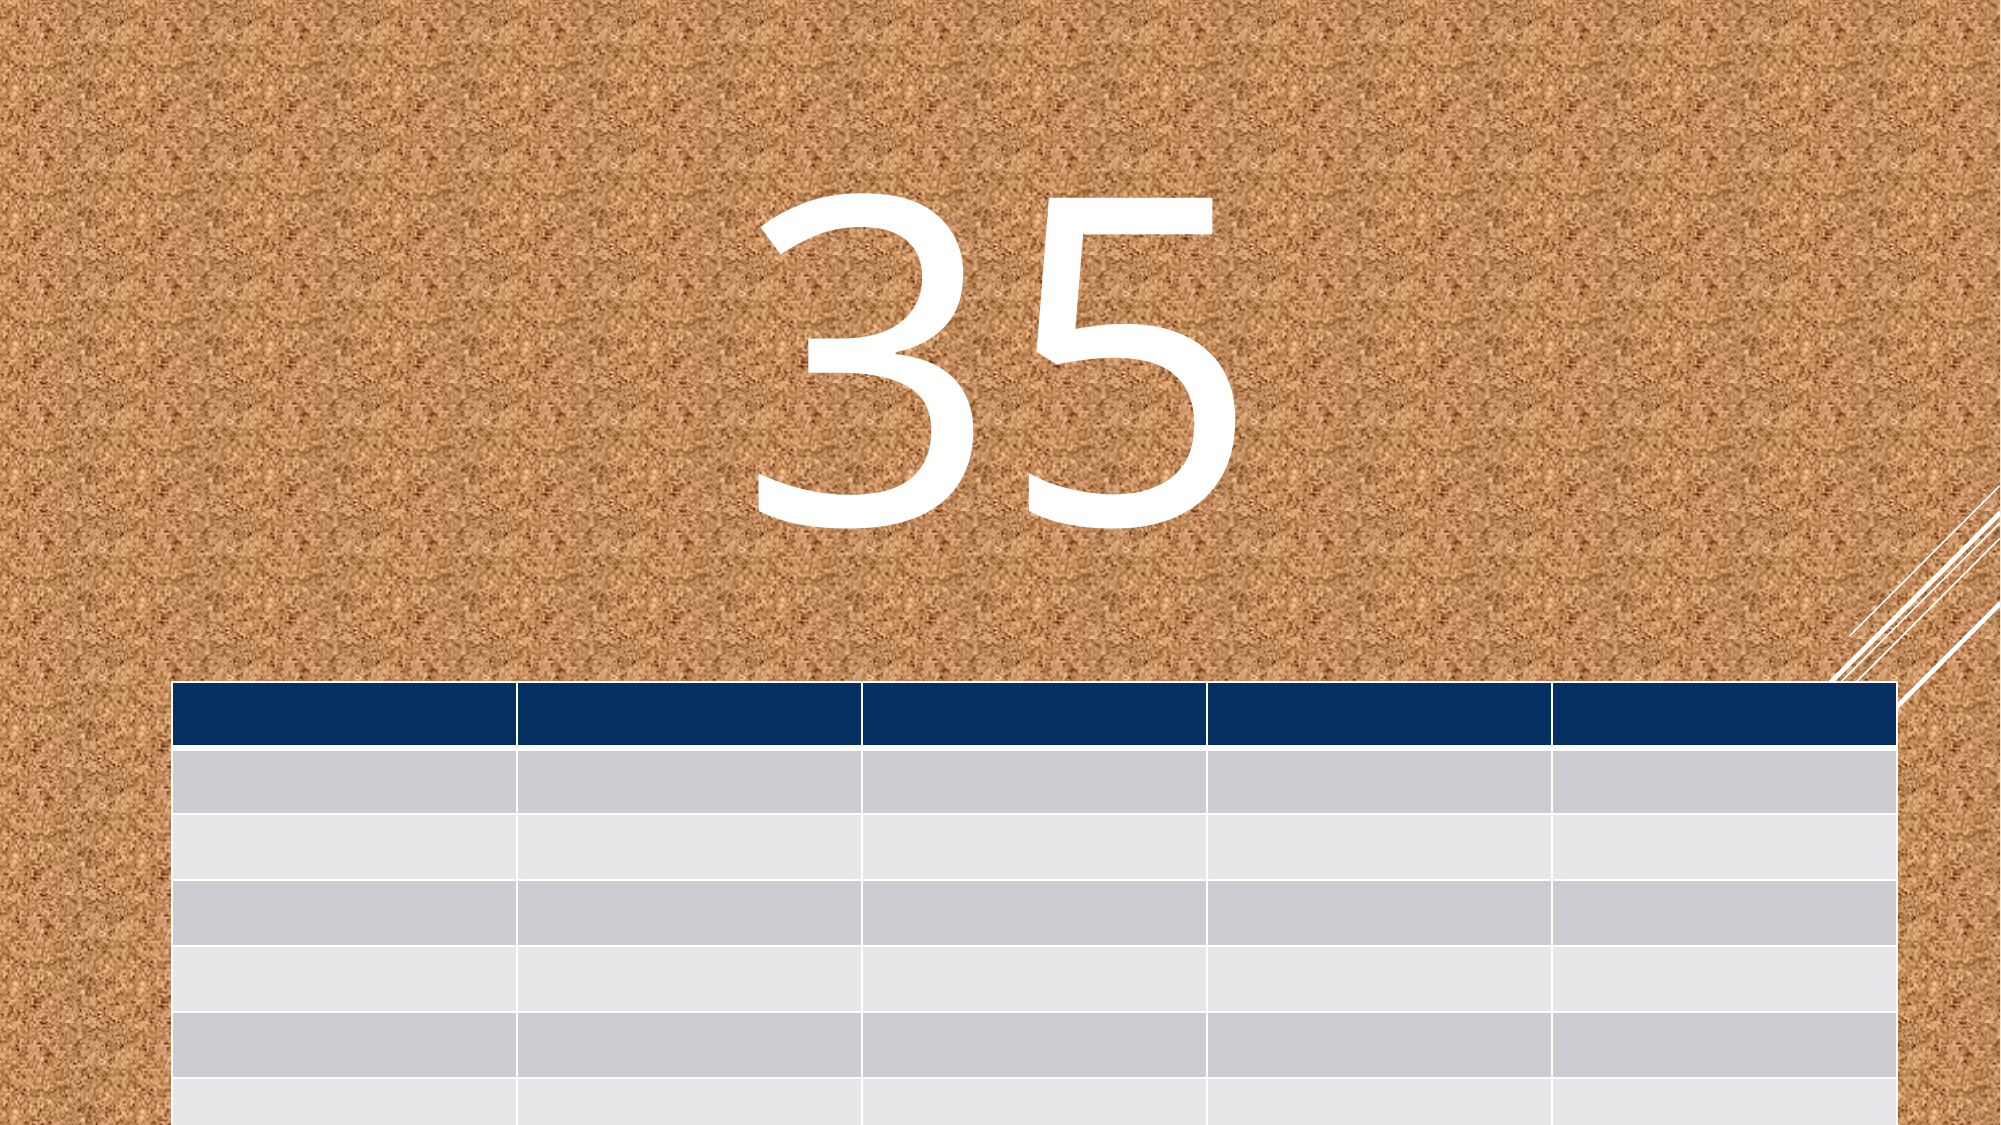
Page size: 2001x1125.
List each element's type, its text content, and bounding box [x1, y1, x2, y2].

table_cell [173, 881, 516, 945]
table_cell [1553, 881, 1896, 945]
title 35 [137, 59, 1863, 624]
table_cell [1553, 751, 1896, 813]
table_header [173, 683, 516, 745]
table_header [518, 683, 861, 745]
table_cell [1553, 1013, 1896, 1077]
table_cell [1208, 947, 1551, 1011]
picture [1898, 607, 2001, 1125]
table_cell [1553, 815, 1896, 879]
table_cell [173, 815, 516, 879]
table_cell [173, 751, 516, 813]
table_cell [863, 1079, 1206, 1125]
table_cell [518, 815, 861, 879]
picture [1837, 517, 2001, 701]
table_header [863, 683, 1206, 745]
table_cell [863, 1013, 1206, 1077]
table_cell [863, 751, 1206, 813]
table_cell [173, 1079, 516, 1125]
table_header [1208, 683, 1551, 745]
table_cell [518, 1079, 861, 1125]
table_cell [1553, 947, 1896, 1011]
table_cell [1553, 1079, 1896, 1125]
table_cell [1208, 881, 1551, 945]
table_cell [518, 1013, 861, 1077]
table_cell [863, 881, 1206, 945]
table_cell [1208, 815, 1551, 879]
table_cell [518, 881, 861, 945]
table_cell [863, 815, 1206, 879]
table_cell [863, 947, 1206, 1011]
picture [0, 0, 2001, 1125]
table_cell [1208, 751, 1551, 813]
table_cell [518, 947, 861, 1011]
table_cell [518, 751, 861, 813]
table_cell [173, 947, 516, 1011]
table_cell [1208, 1079, 1551, 1125]
table_header [1553, 683, 1896, 745]
table_cell [1208, 1013, 1551, 1077]
table_cell [173, 1013, 516, 1077]
